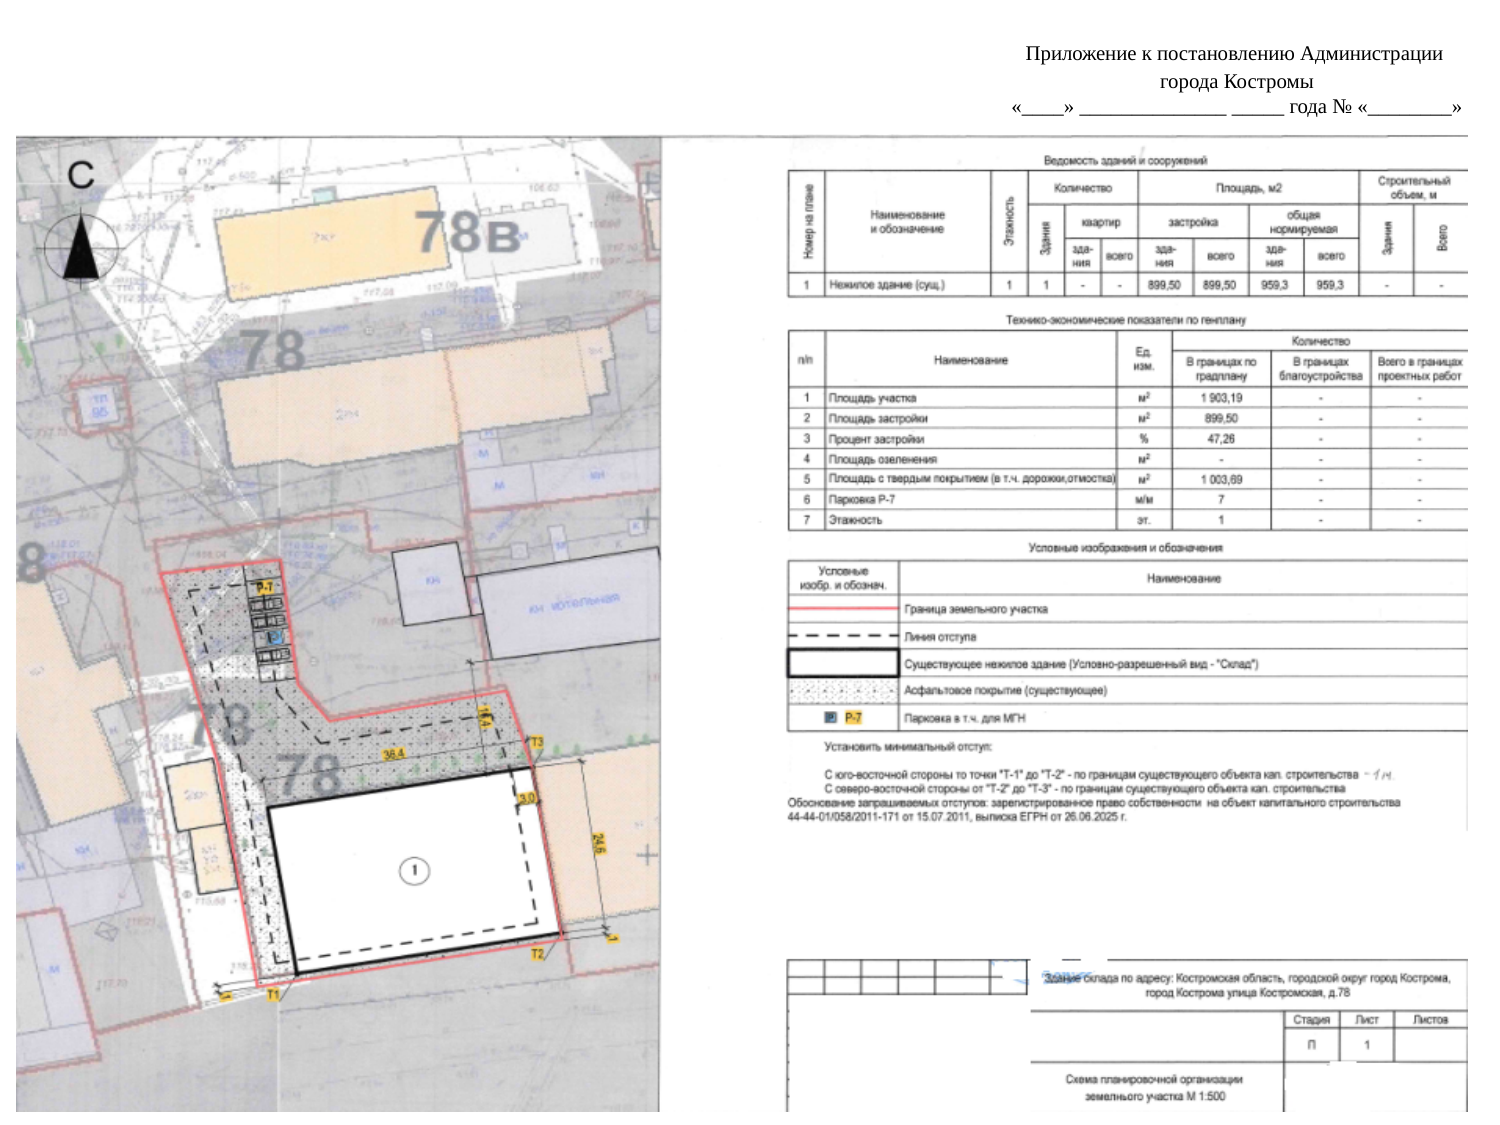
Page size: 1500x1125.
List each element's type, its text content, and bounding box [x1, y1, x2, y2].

picture [16, 134, 1468, 1112]
title Приложение к постановлению Администрации города Костромы «____» ______________ _____ года № «________» [959, 20, 1500, 135]
